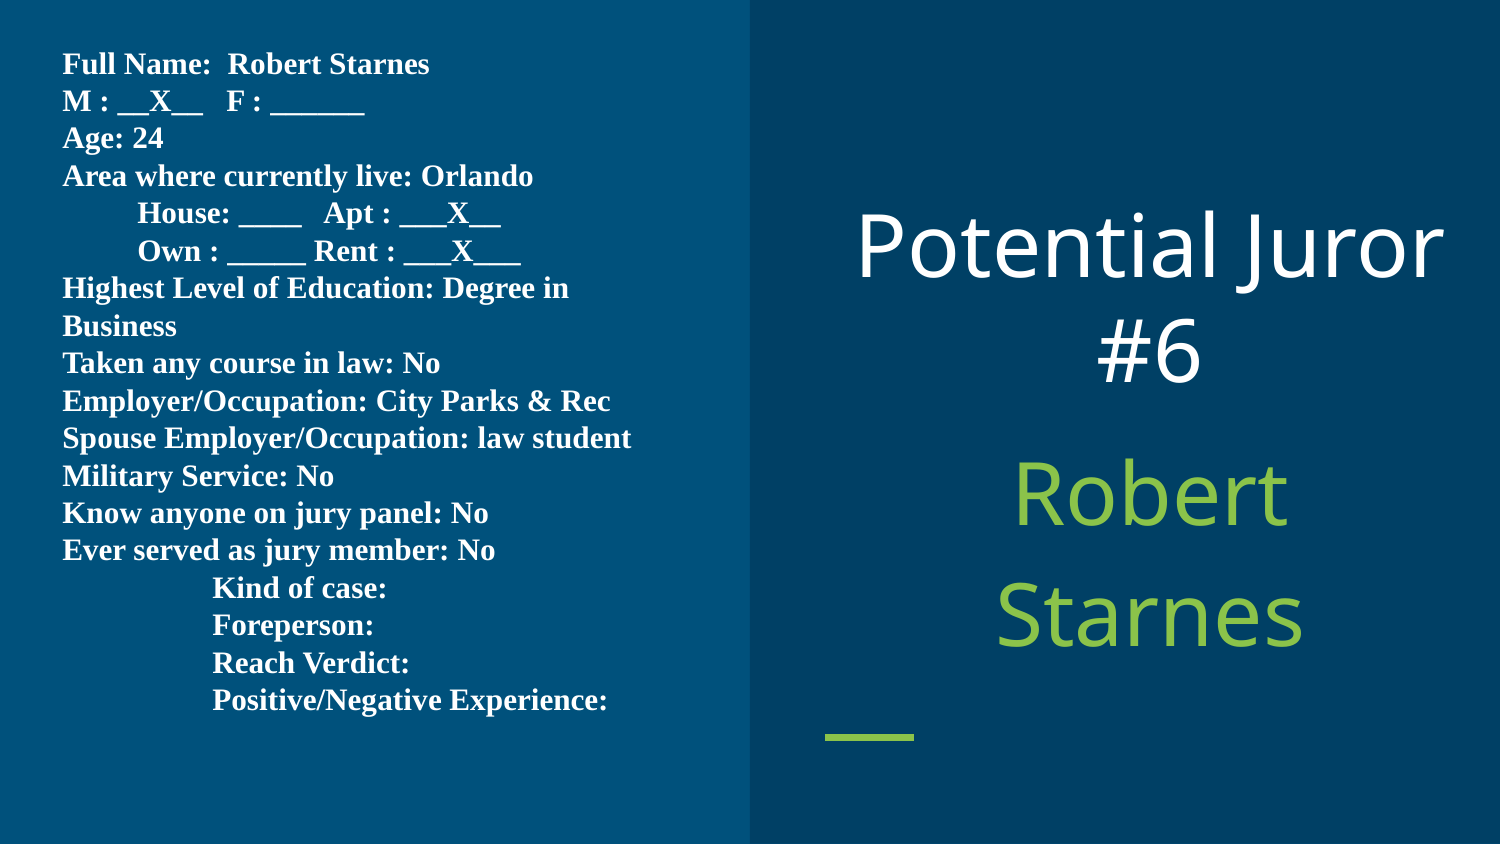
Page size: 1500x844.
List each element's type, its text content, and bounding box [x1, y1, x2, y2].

text_box Full Name: Robert Starnes M : __X__ F : ______ Age: 24 Area where currently live: Orlando House: ____ Apt : ___X__ Own : _____ Rent : ___X___ Highest Level of Education: Degree in Business Taken any course in law: No Employer/Occupation: City Parks & Rec Spouse Employer/Occupation: law student Military Service: No Know anyone on jury panel: No Ever served as jury member: No Kind of case: Foreperson: Reach Verdict: Positive/Negative Experience: [47, 27, 688, 732]
title Potential Juror #6 [818, 174, 1482, 422]
subtitle Robert Starnes [836, 407, 1465, 629]
